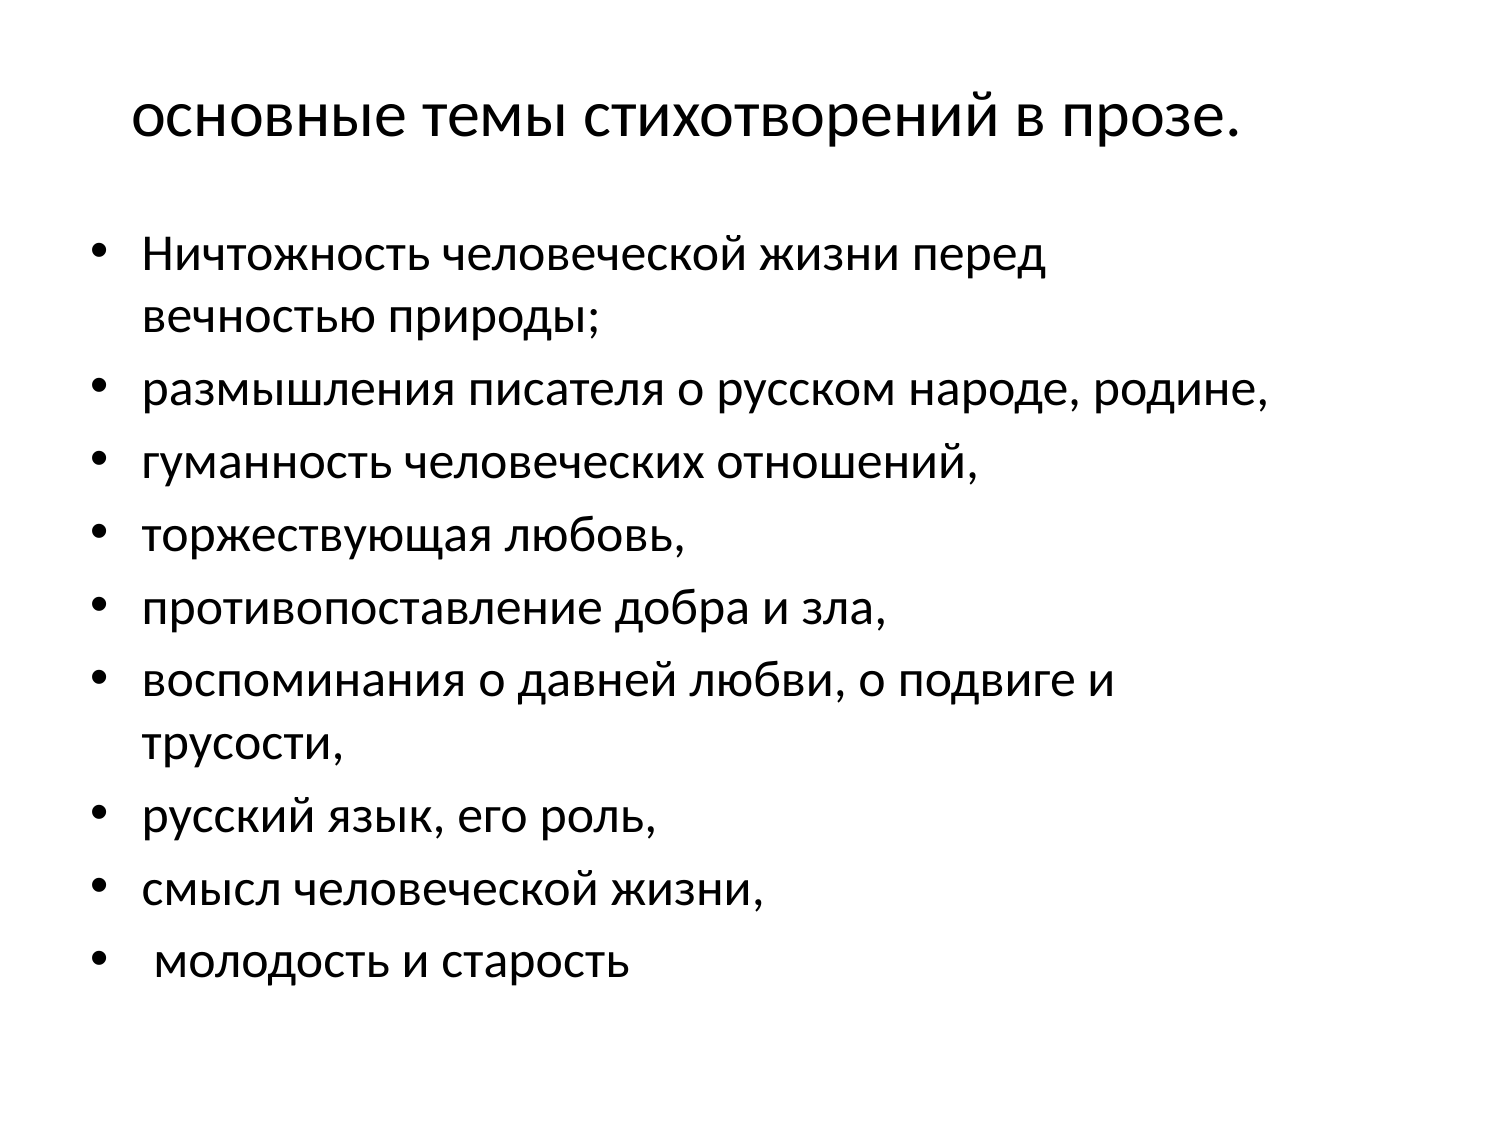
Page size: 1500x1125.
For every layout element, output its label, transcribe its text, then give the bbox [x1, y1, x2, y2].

title основные темы стихотворений в прозе. [75, 45, 1300, 176]
list Ничтожность человеческой жизни перед вечностью природы; размышления писателя о русском народе, родине, гуманность человеческих отношений, торжествующая любовь, противопоставление добра и зла, воспоминания о давней любви, о подвиге и трусости, русский язык, его роль, смысл человеческой жизни, молодость и старость [75, 210, 1300, 1062]
